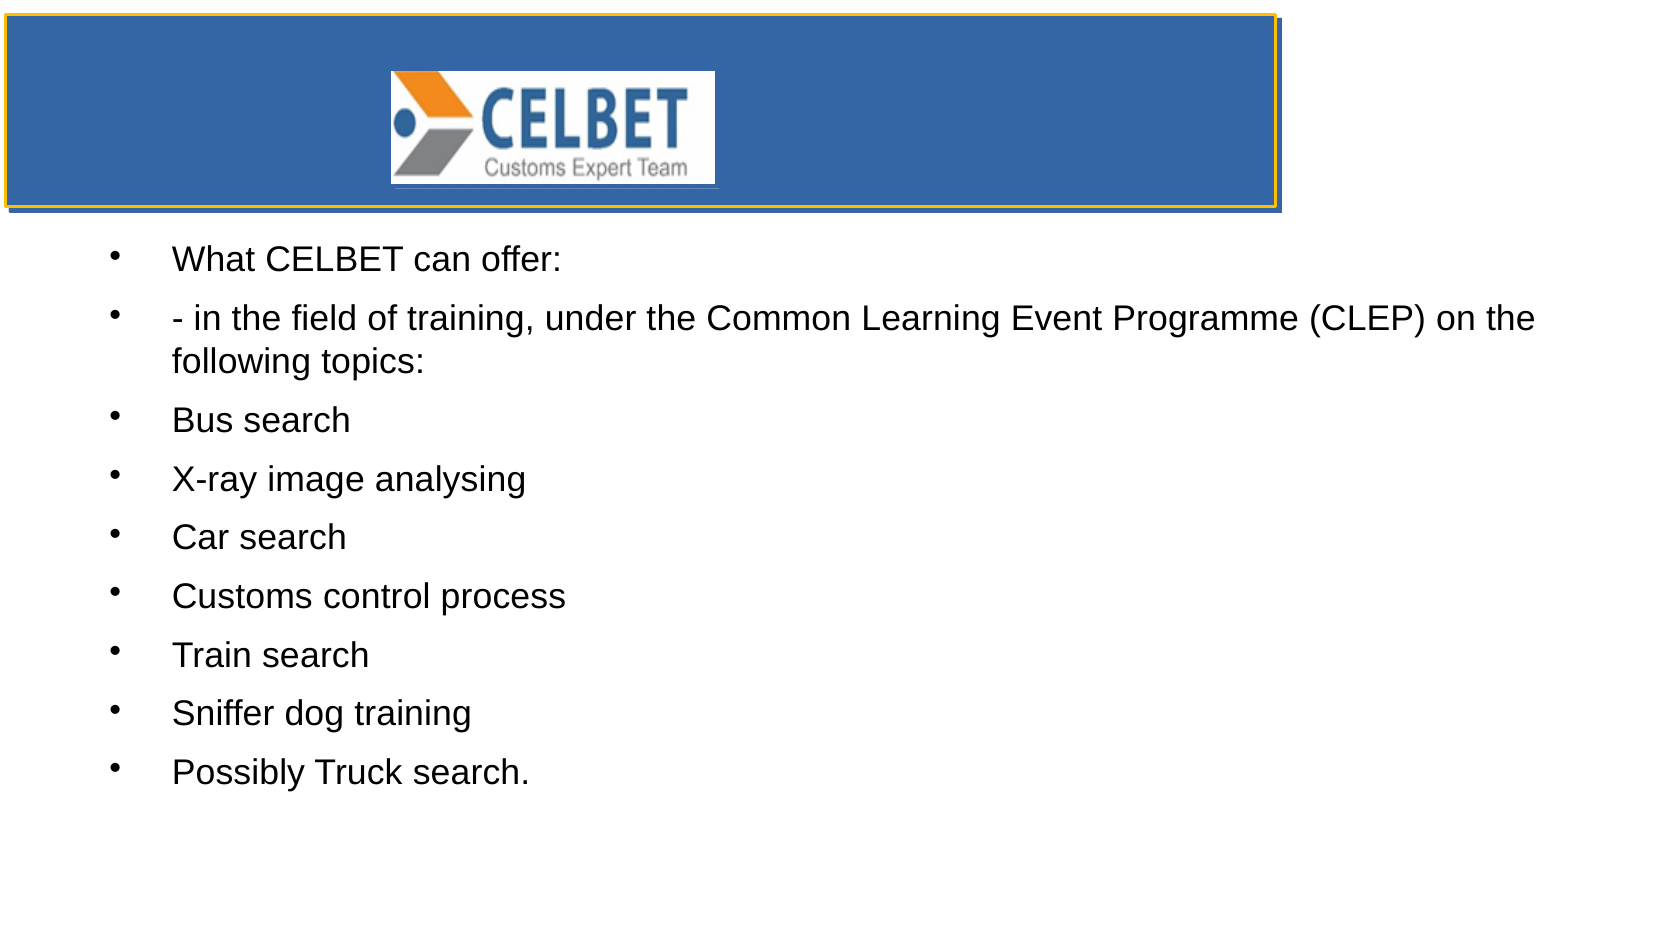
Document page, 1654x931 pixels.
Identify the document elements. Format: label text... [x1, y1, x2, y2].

picture [391, 71, 715, 185]
text_box What CELBET can offer: - in the field of training, under the Common Learning Event Programme (CLEP) on the following topics: Bus search X-ray image analysing Car search Customs control process Train search Sniffer dog training Possibly Truck search. [88, 236, 1565, 798]
text_box [82, 34, 1235, 203]
